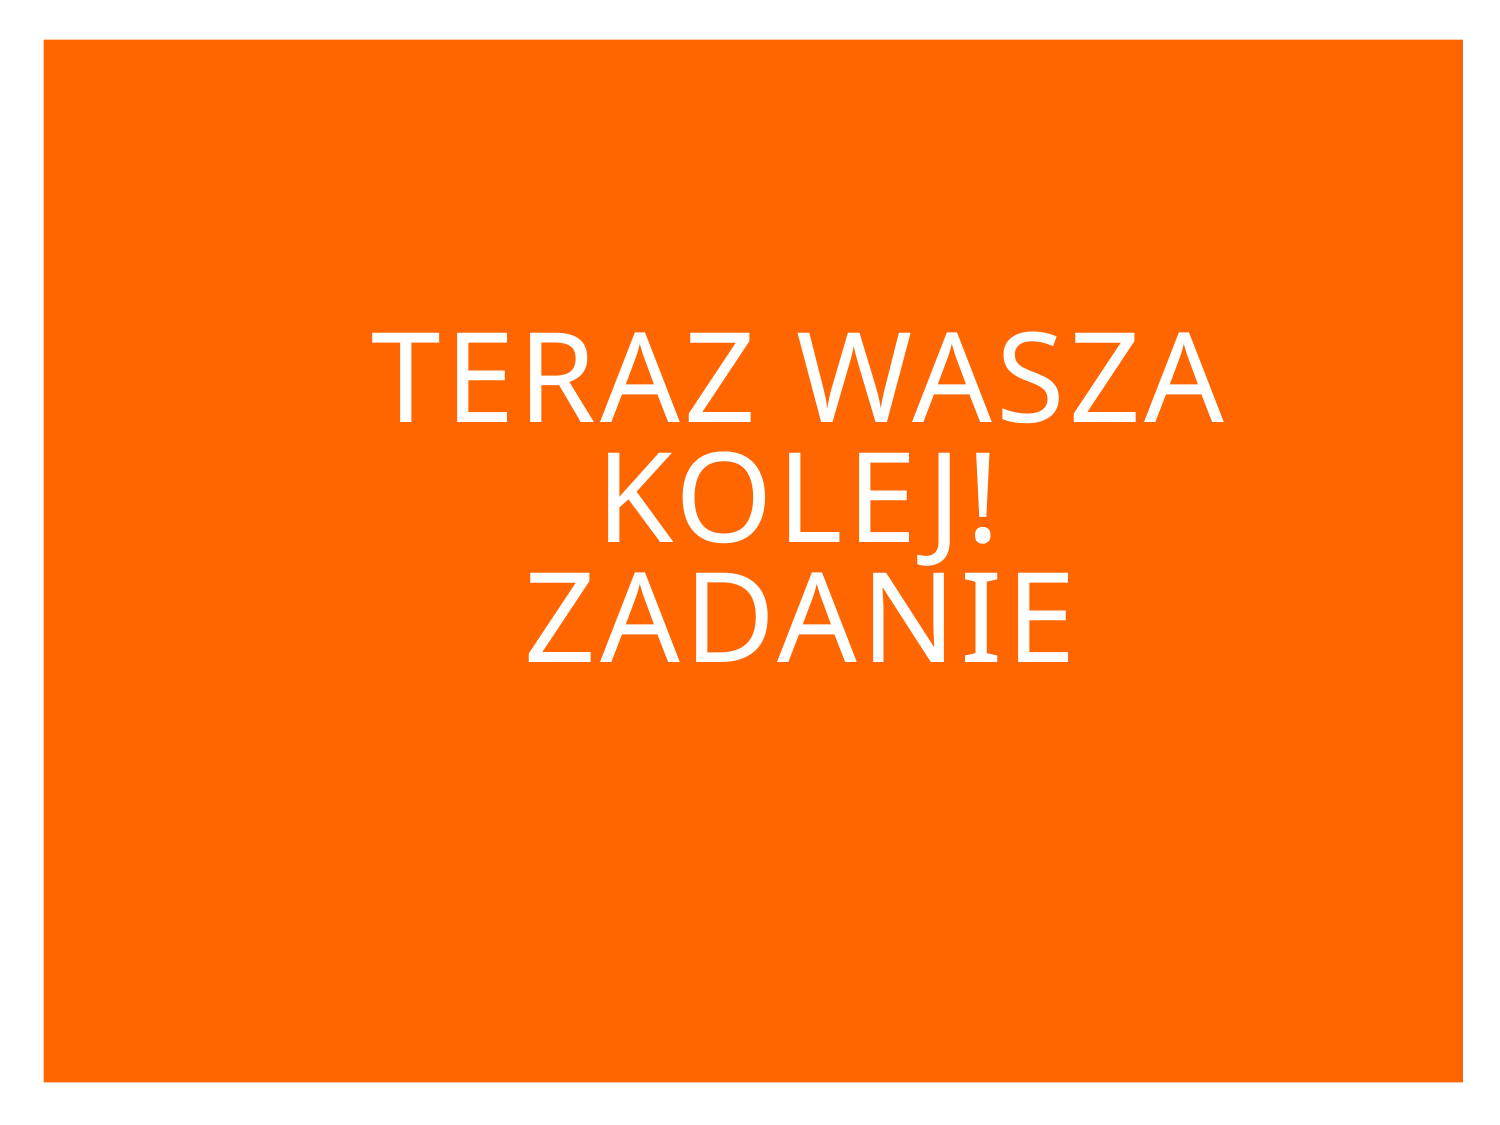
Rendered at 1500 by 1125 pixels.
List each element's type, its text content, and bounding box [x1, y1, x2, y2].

title Teraz wasza kolej! zadanie [256, 268, 1346, 695]
